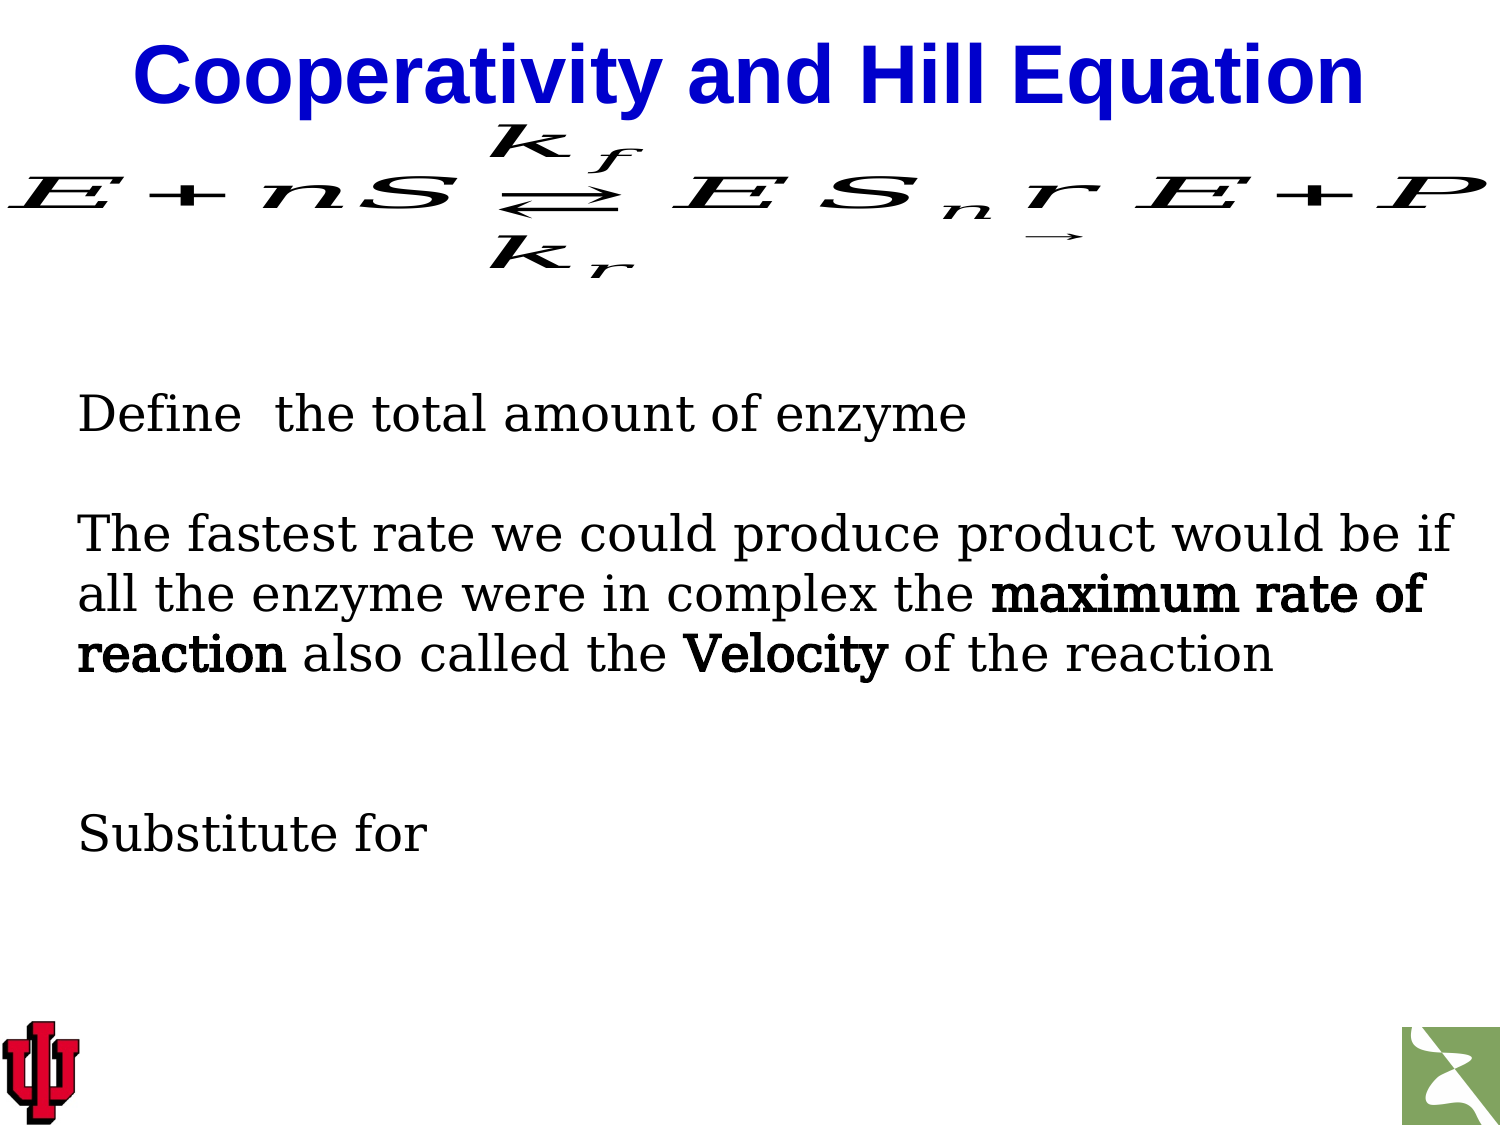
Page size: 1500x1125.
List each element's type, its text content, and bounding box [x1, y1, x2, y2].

text_box [0, 556, 1500, 663]
picture [0, 1020, 80, 1125]
text_box [0, 112, 1500, 478]
picture [1402, 1027, 1500, 1125]
title Cooperativity and Hill Equation [0, 2, 1500, 112]
